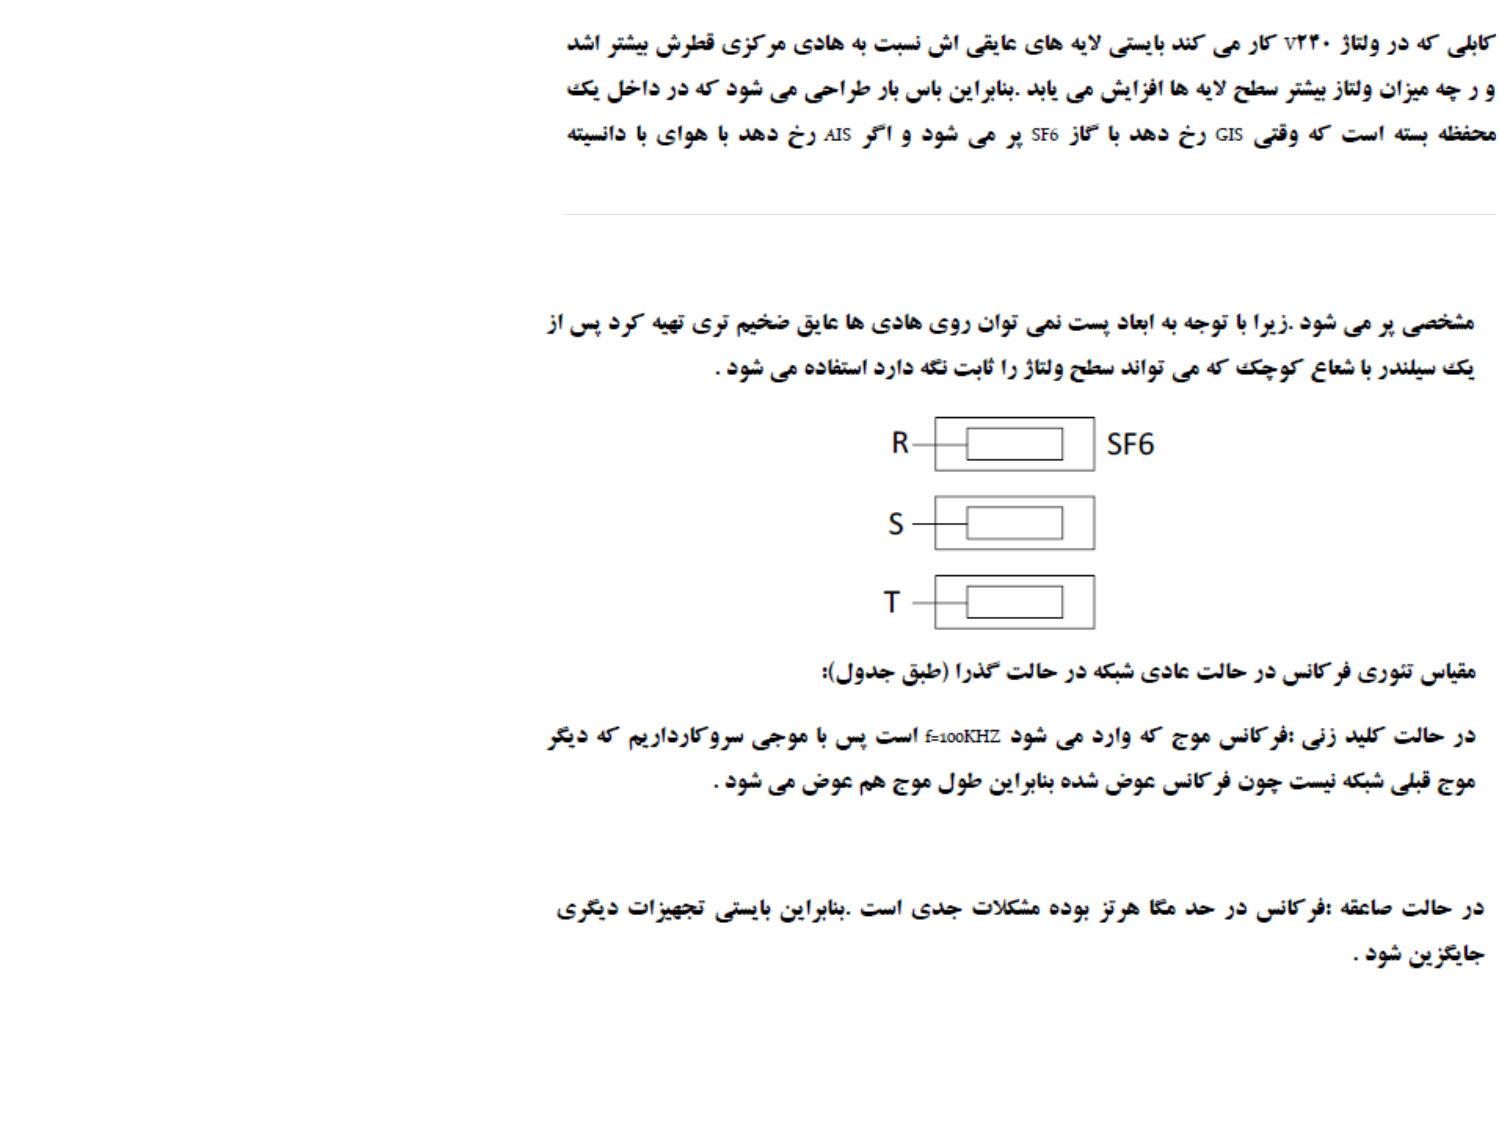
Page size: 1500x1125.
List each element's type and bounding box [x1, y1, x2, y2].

picture [547, 18, 1497, 215]
picture [551, 892, 1500, 1002]
picture [530, 294, 1492, 833]
